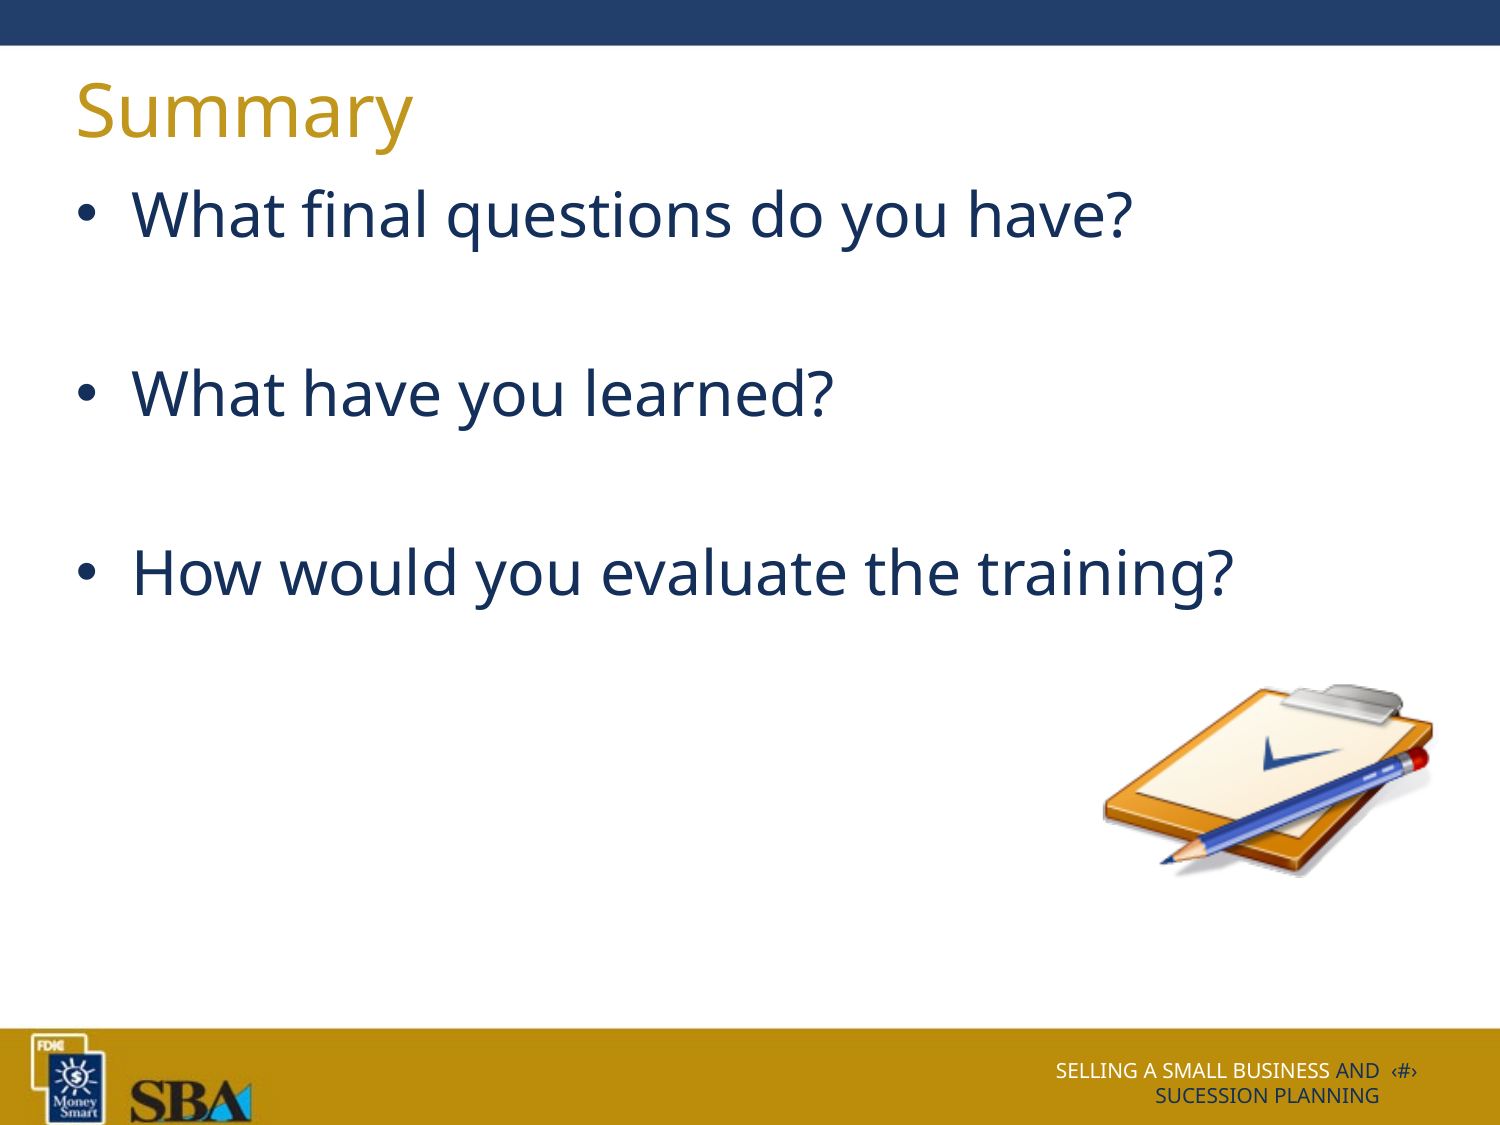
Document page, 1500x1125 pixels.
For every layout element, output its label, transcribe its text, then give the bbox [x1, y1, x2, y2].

picture [0, 0, 1500, 1125]
list What final questions do you have? What have you learned? How would you evaluate the training? [74, 174, 1426, 876]
title Summary [74, 61, 1426, 163]
